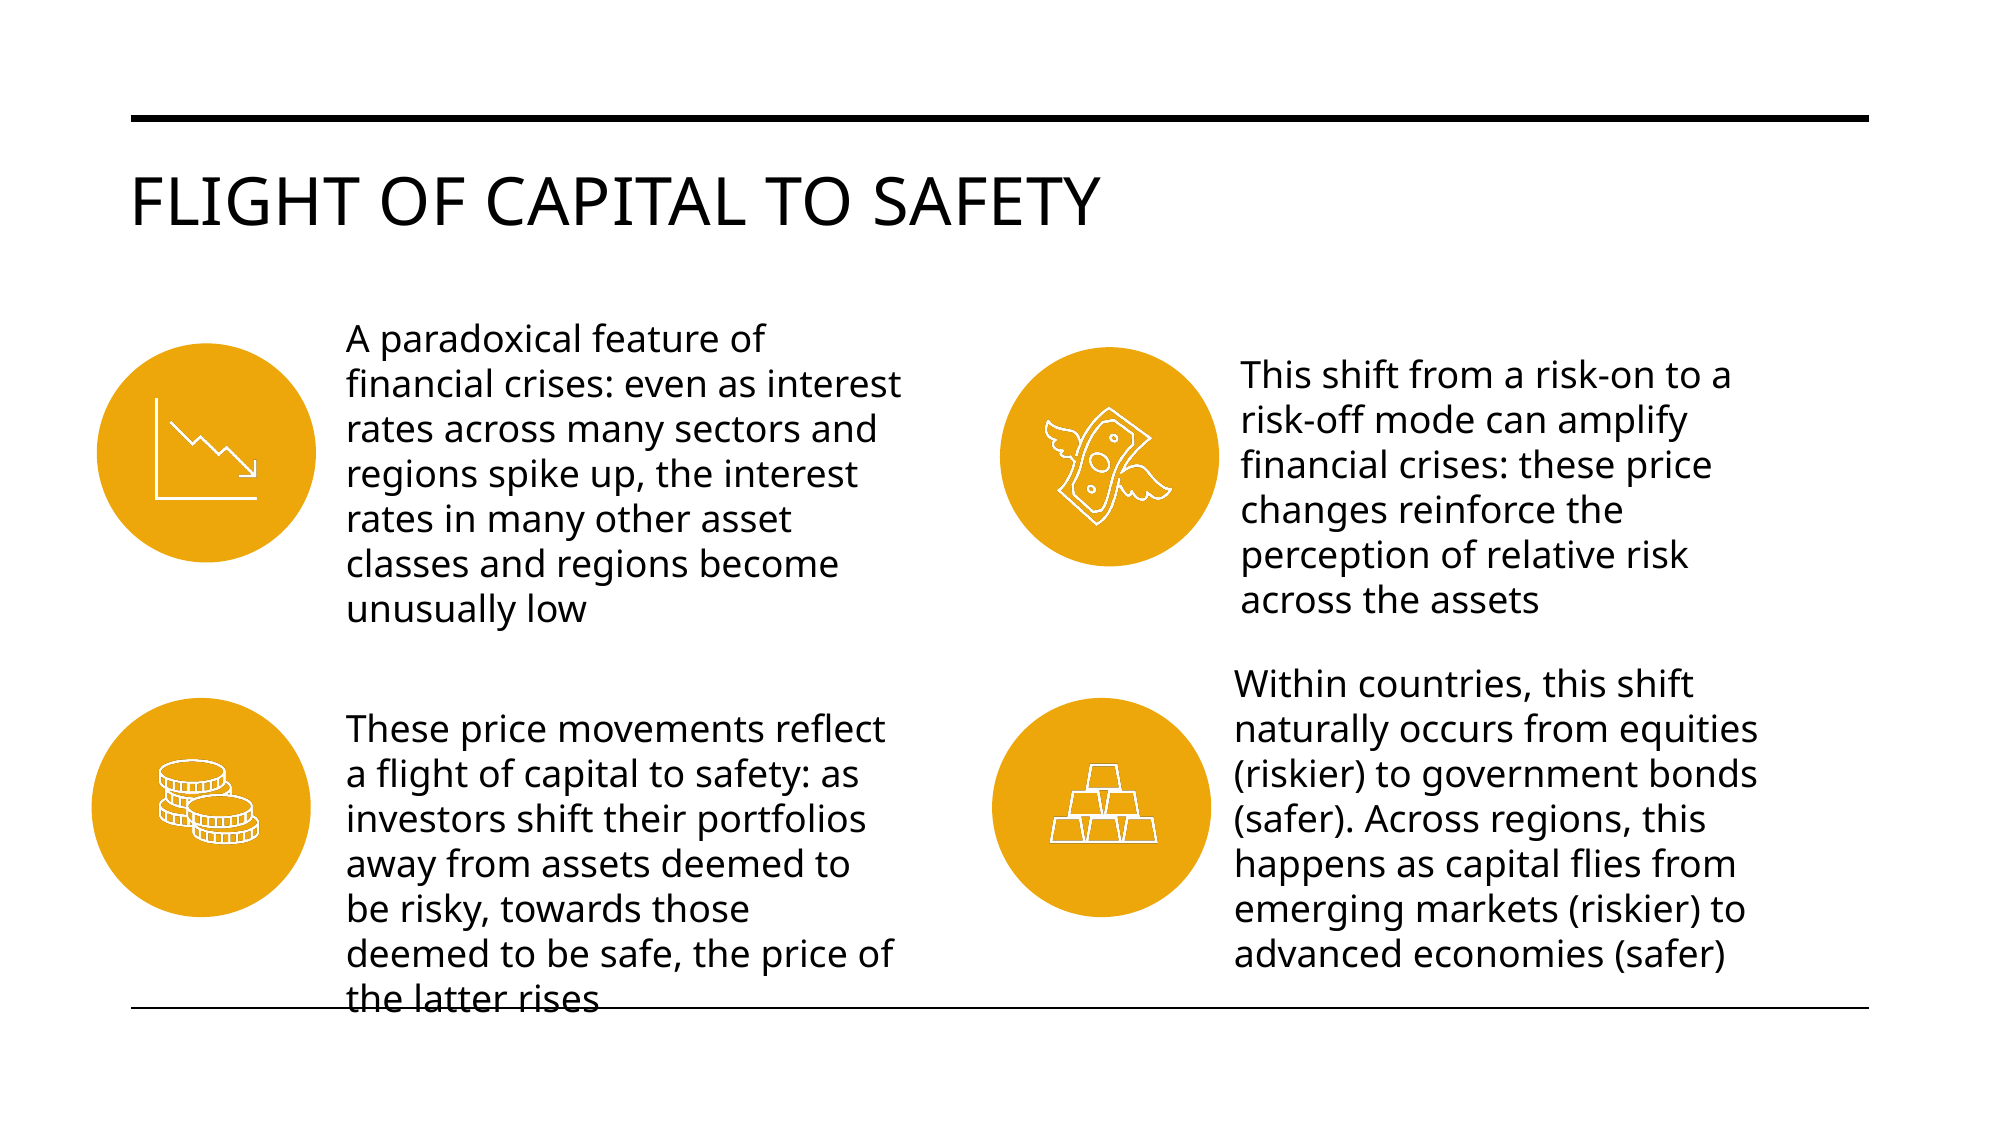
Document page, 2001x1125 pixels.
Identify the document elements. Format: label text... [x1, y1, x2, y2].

text_box A paradoxical feature of financial crises: even as interest rates across many sectors and regions spike up, the interest rates in many other asset classes and regions become unusually low [331, 307, 920, 638]
text_box Within countries, this shift naturally occurs from equities (riskier) to government bonds (safer). Across regions, this happens as capital flies from emerging markets (riskier) to advanced economies (safer) [1219, 652, 1780, 1033]
picture [147, 742, 266, 861]
text_box [999, 347, 1220, 567]
picture [1042, 399, 1175, 533]
text_box These price movements reflect a flight of capital to safety: as investors shift their portfolios away from assets deemed to be risky, towards those deemed to be safe, the price of the latter rises [331, 697, 920, 1078]
text_box [91, 697, 311, 918]
text_box This shift from a risk-on to a risk-off mode can amplify financial crises: these price changes reinforce the perception of relative risk across the assets [1225, 343, 1787, 679]
picture [1037, 737, 1170, 871]
text_box [992, 697, 1212, 918]
title Flight of capital to safety [114, 151, 1869, 236]
text_box [96, 343, 316, 563]
picture [134, 377, 278, 521]
